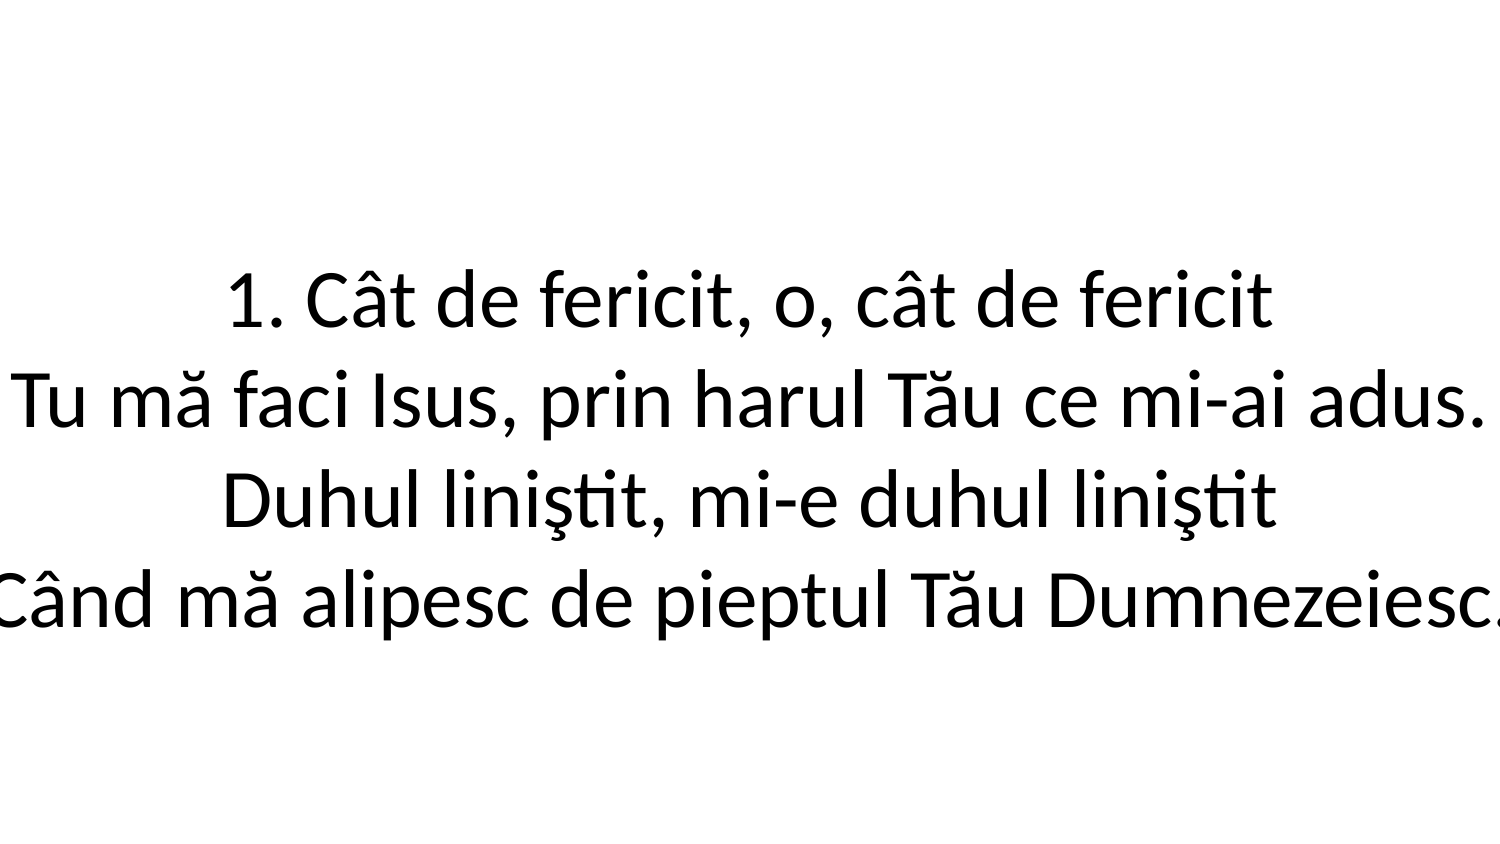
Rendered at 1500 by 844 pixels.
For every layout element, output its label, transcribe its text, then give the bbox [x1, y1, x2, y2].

text_box 1. Cât de fericit, o, cât de fericit Tu mă faci Isus, prin harul Tău ce mi-ai adus. Duhul liniştit, mi-e duhul liniştit Când mă alipesc de pieptul Tău Dumnezeiesc. [0, 192, 1500, 652]
